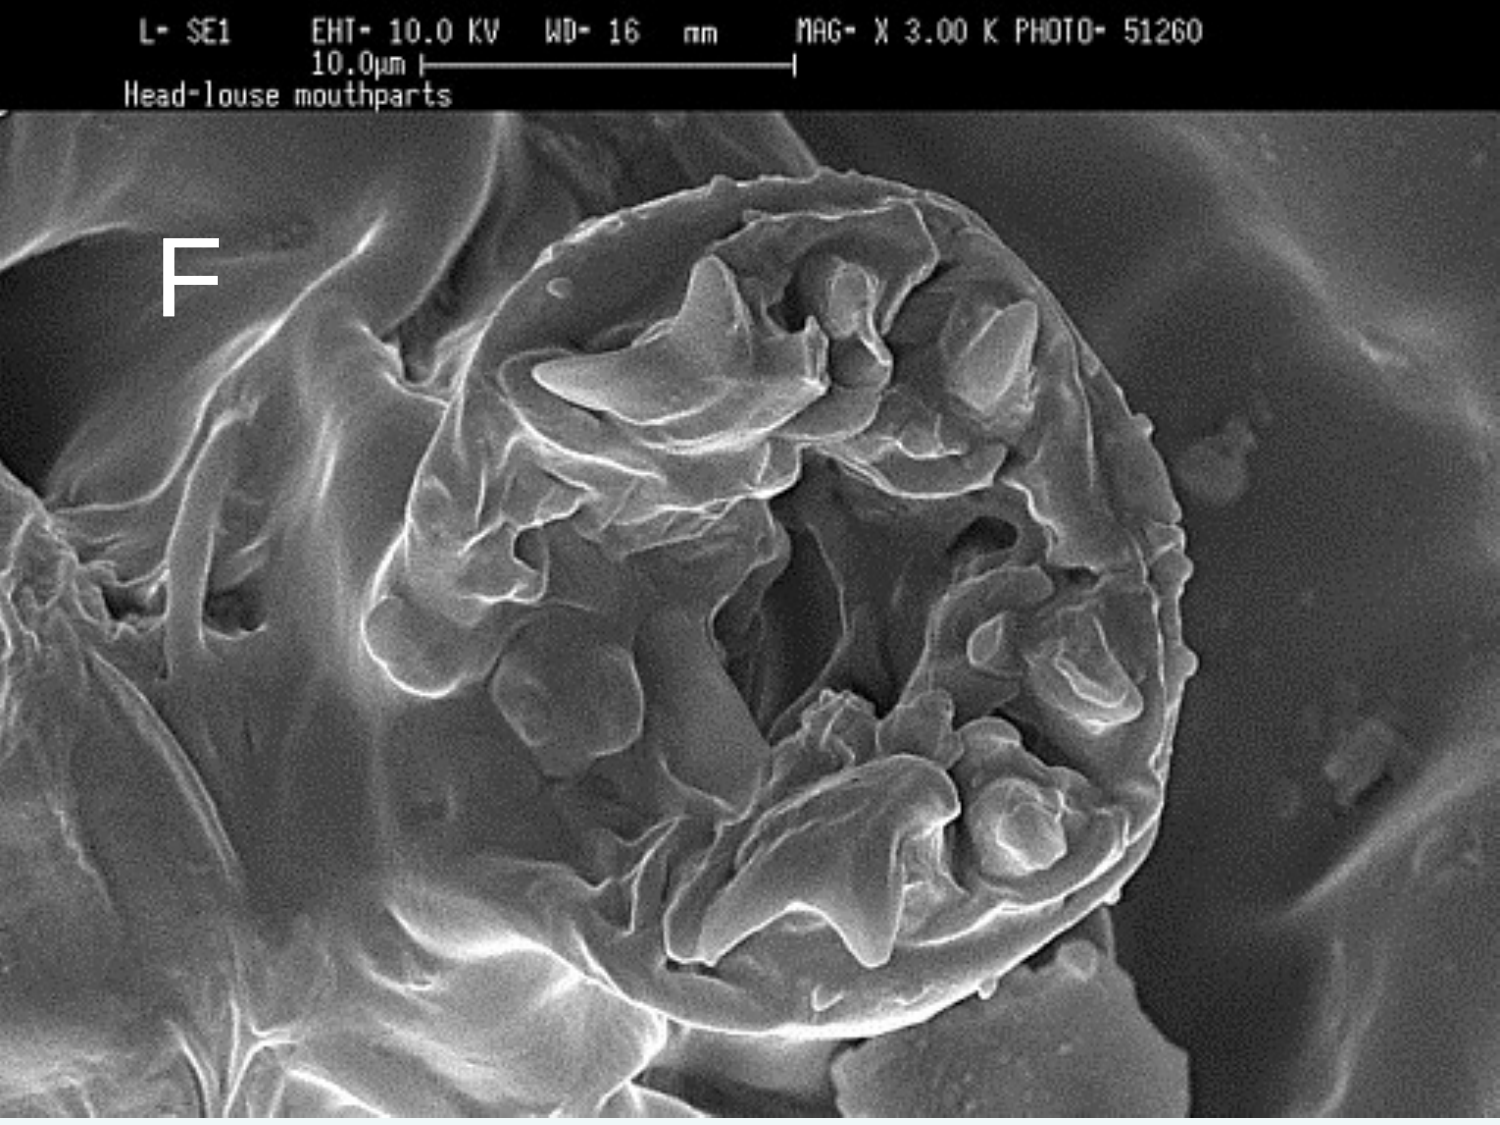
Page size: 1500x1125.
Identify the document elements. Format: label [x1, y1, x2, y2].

list [0, 0, 1500, 1118]
